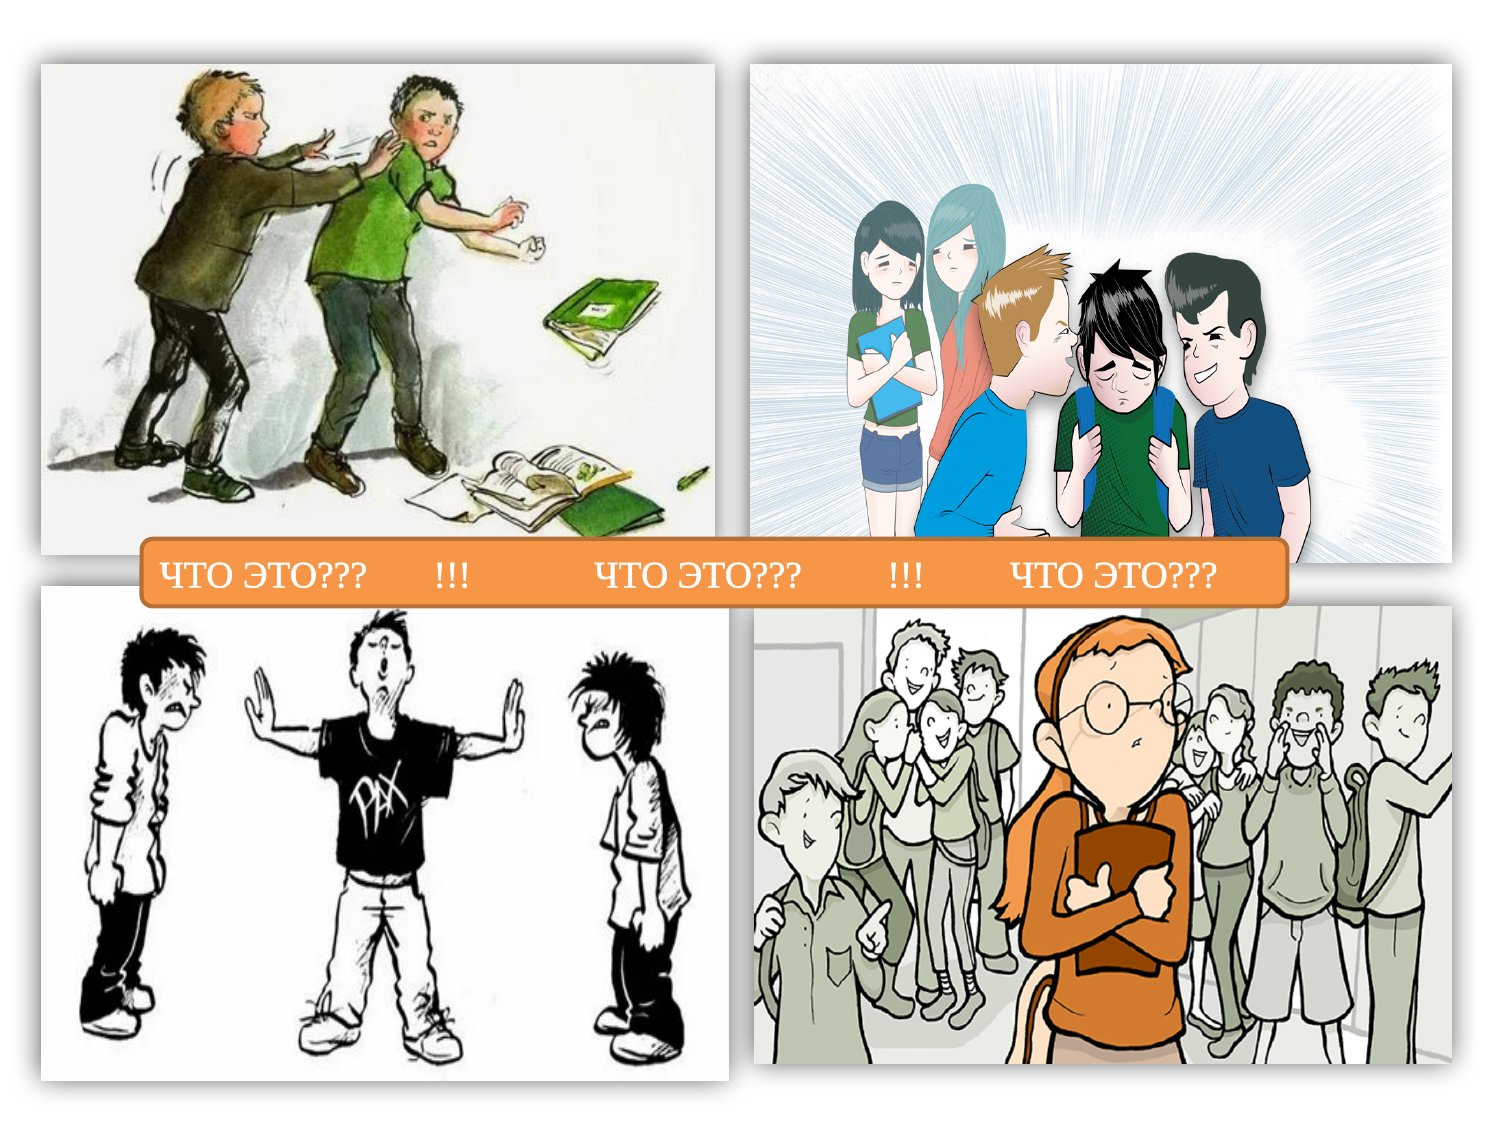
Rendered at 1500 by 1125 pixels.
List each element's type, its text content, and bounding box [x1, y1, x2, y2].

picture [754, 606, 1452, 1064]
picture [750, 64, 1452, 563]
picture [41, 64, 715, 555]
text_box ЧТО ЭТО??? !!! ЧТО ЭТО??? !!! ЧТО ЭТО??? [139, 536, 1290, 609]
picture [40, 585, 729, 1081]
